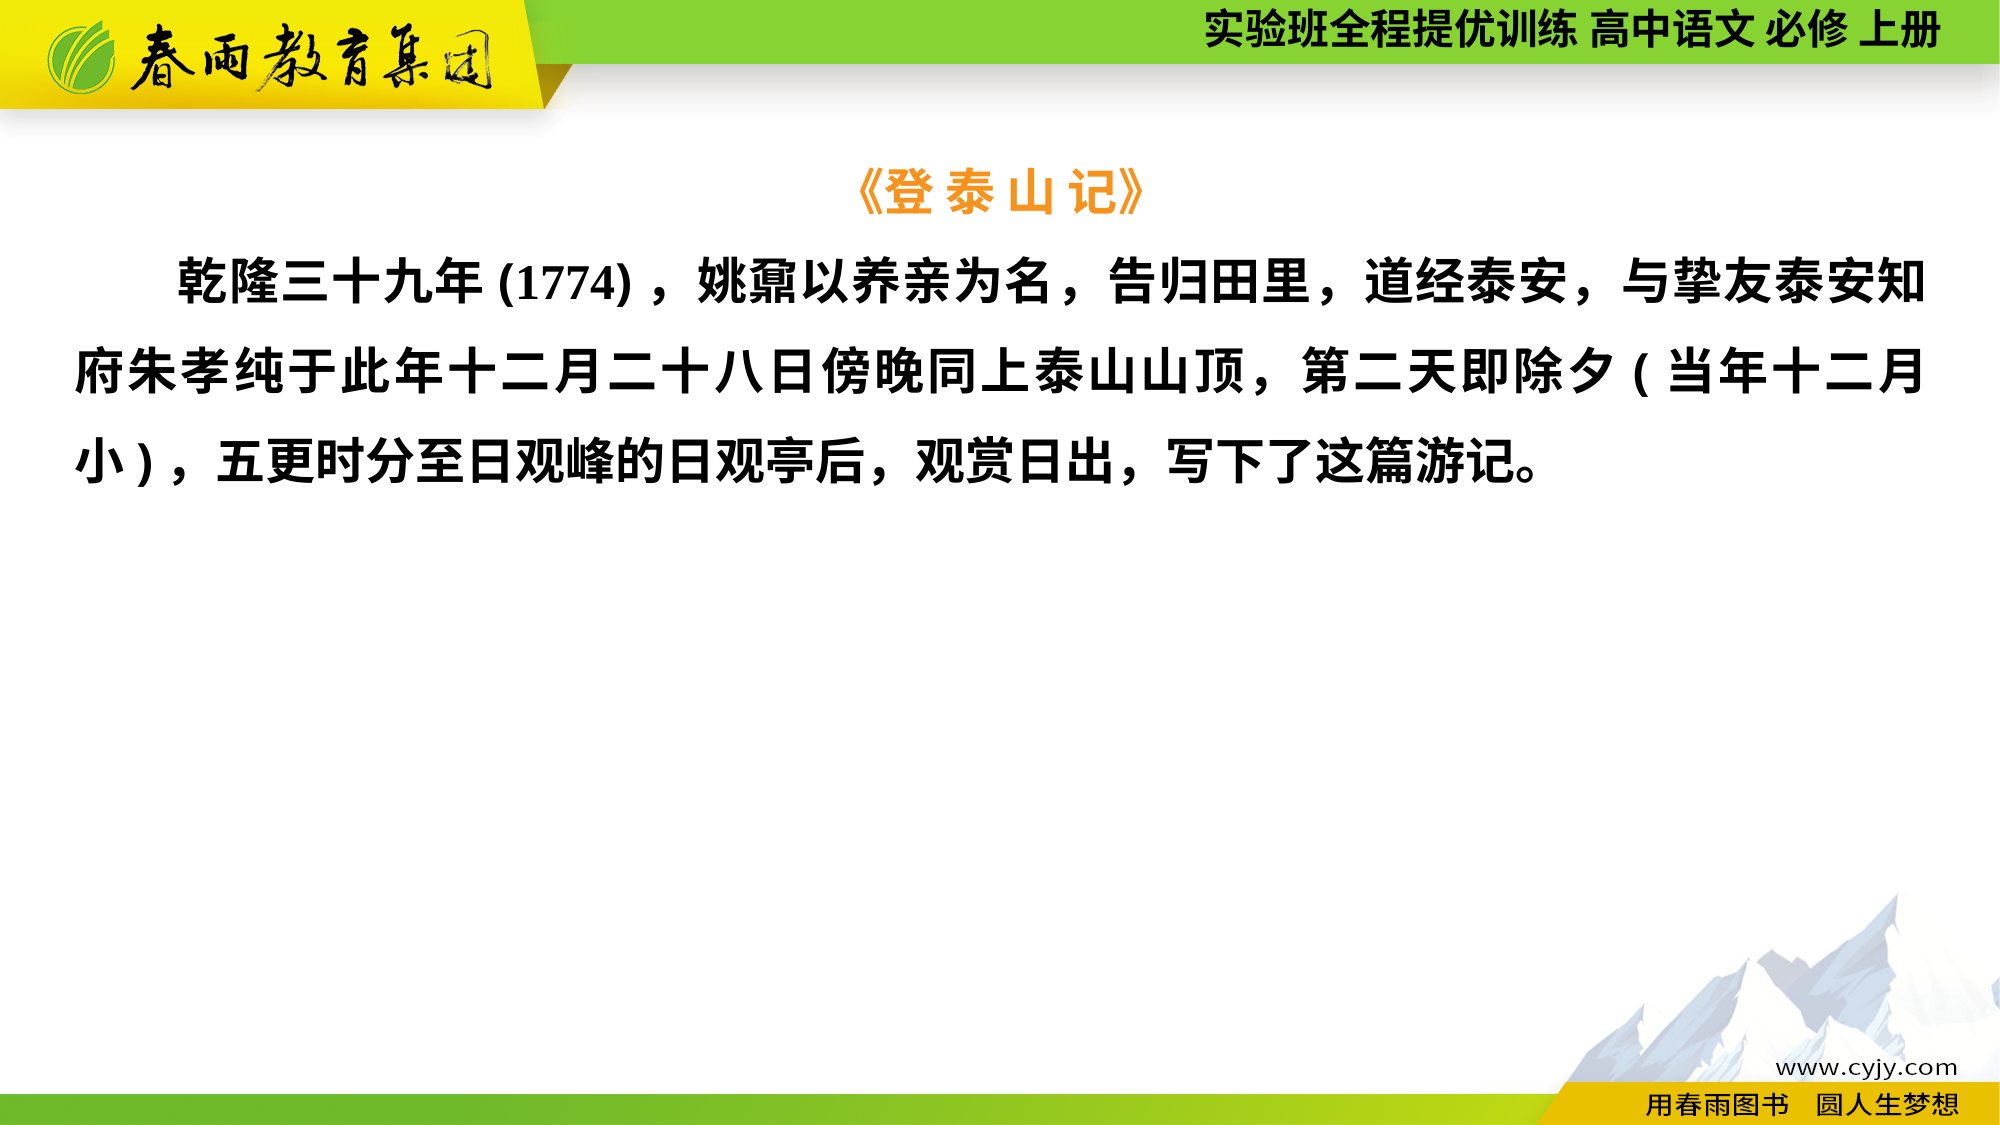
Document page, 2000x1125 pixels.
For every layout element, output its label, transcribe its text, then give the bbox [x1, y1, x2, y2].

list 《登 泰 山 记》 乾隆三十九年(1774)，姚鼐以养亲为名，告归田里，道经泰安，与挚友泰安知府朱孝纯于此年十二月二十八日傍晚同上泰山山顶，第二天即除夕(当年十二月小)，五更时分至日观峰的日观亭后，观赏日出，写下了这篇游记。 [59, 122, 1944, 502]
picture [0, 0, 2000, 1125]
